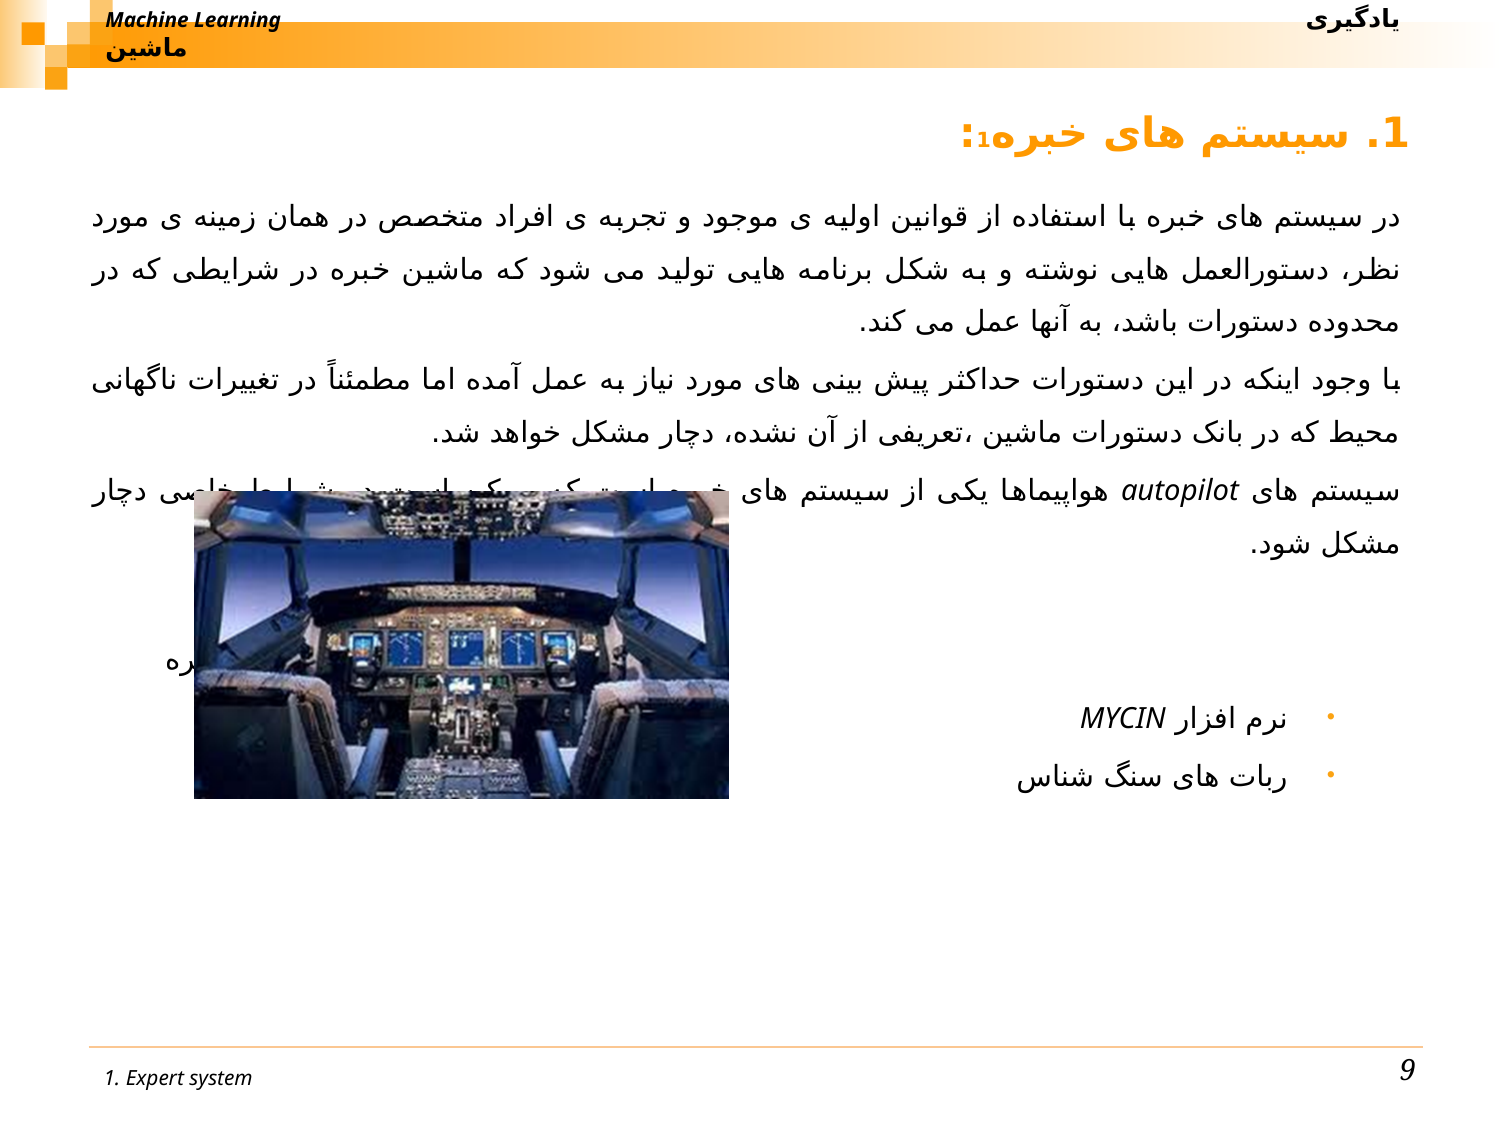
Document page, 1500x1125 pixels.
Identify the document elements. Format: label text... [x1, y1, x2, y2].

list در سیستم های خبره با استفاده از قوانین اولیه ی موجود و تجربه ی افراد متخصص در همان زمینه ی مورد نظر، دستورالعمل هایی نوشته و به شکل برنامه هایی تولید می شود که ماشین خبره در شرایطی که در محدوده دستورات باشد، به آنها عمل می کند. با وجود اینکه در این دستورات حداکثر پیش بینی های مورد نیاز به عمل آمده اما مطمئناً در تغییرات ناگهانی محیط که در بانک دستورات ماشین ،تعریفی از آن نشده، دچار مشکل خواهد شد. سیستم های autopilot هواپیماها یکی از سیستم های خبره است که ممکن است در شرایط خاصی دچار مشکل شود. چند نمونه از سیستم های خبره نرم افزار MYCIN ربات های سنگ شناس [75, 173, 1425, 917]
footer 1. Expert system [88, 1053, 1424, 1098]
slide_number 9 [1080, 1023, 1431, 1099]
text_box Machine Learning یادگیری ماشین [90, 22, 1471, 70]
picture [194, 491, 730, 799]
text_box 1. سیستم های خبره1: [74, 89, 1425, 173]
